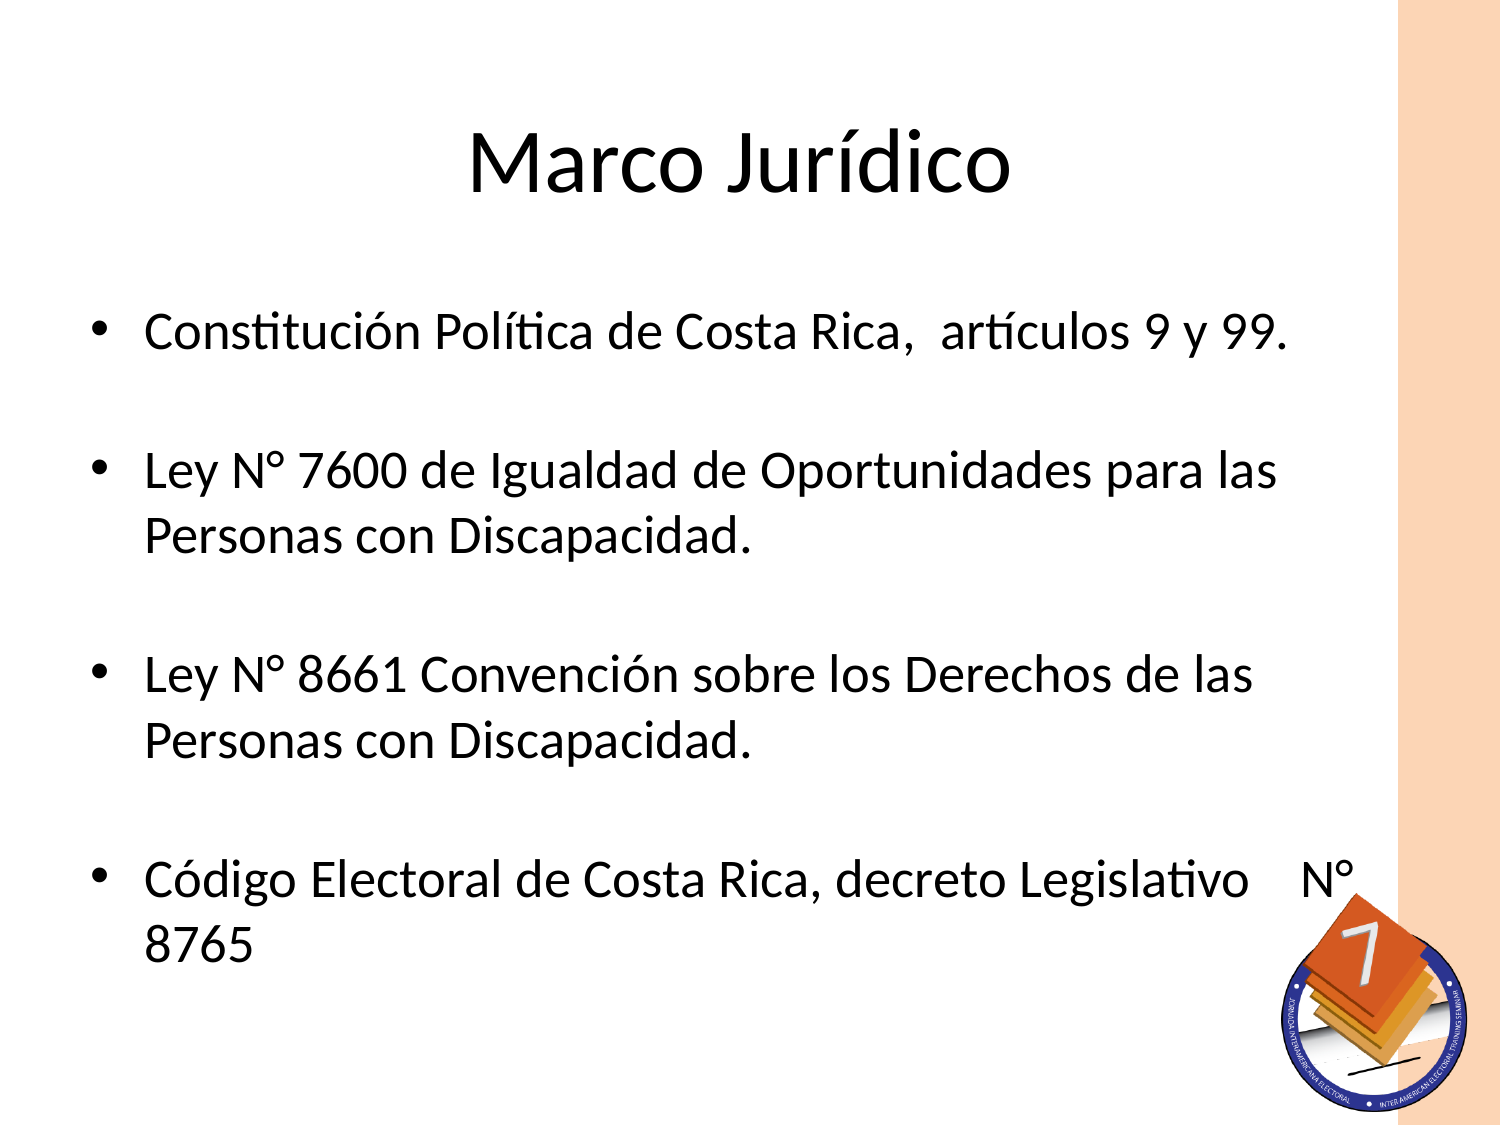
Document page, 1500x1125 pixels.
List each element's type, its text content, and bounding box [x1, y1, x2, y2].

picture [1281, 893, 1471, 1112]
text_box [1398, 0, 1500, 1125]
text_box Marco Jurídico [74, 62, 1398, 250]
text_box Constitución Política de Costa Rica, artículos 9 y 99. Ley N° 7600 de Igualdad de Oportunidades para las Personas con Discapacidad. Ley N° 8661 Convención sobre los Derechos de las Personas con Discapacidad. Código Electoral de Costa Rica, decreto Legislativo N° 8765 [75, 287, 1398, 988]
